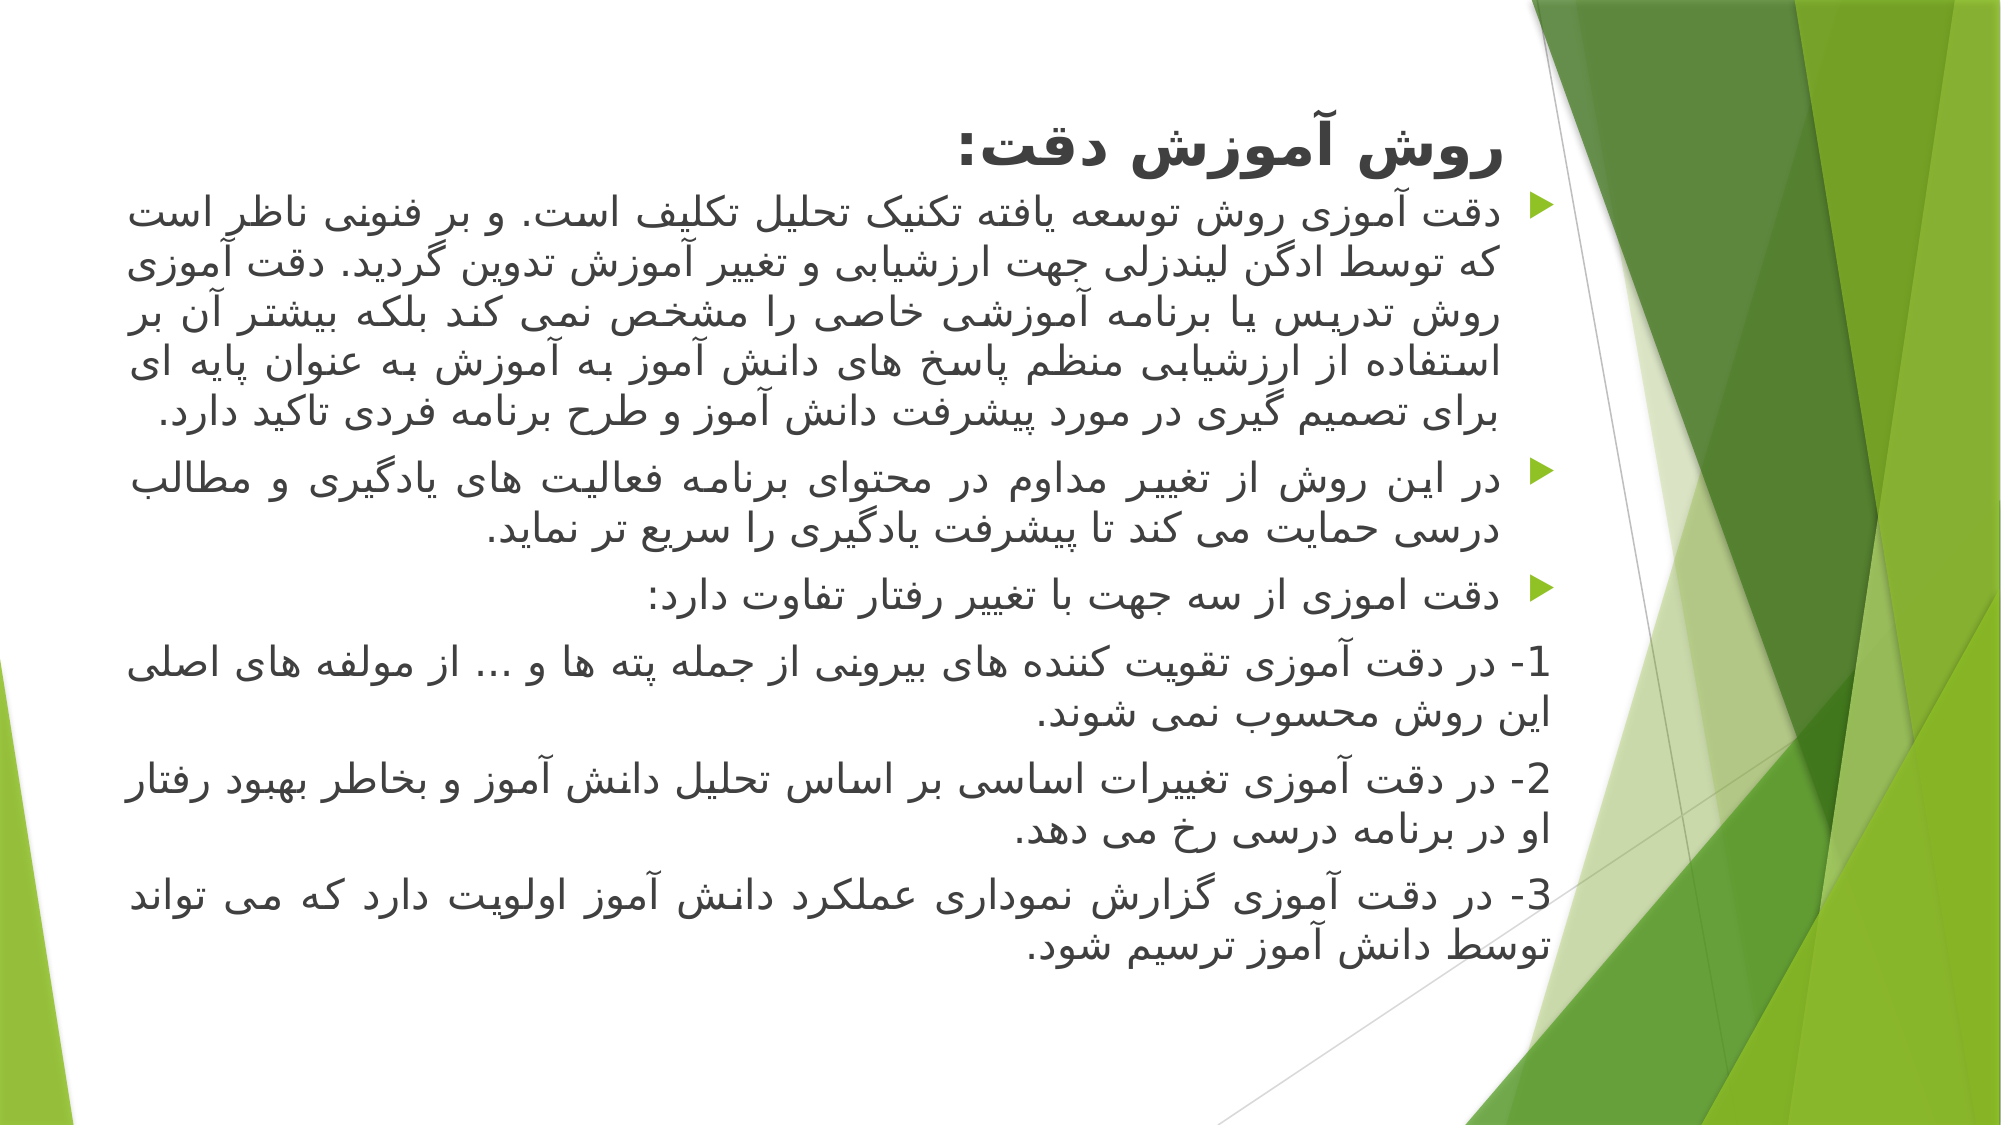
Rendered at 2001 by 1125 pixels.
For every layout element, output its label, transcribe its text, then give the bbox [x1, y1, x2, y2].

list دقت آموزی روش توسعه یافته تکنیک تحلیل تکلیف است. و بر فنونی ناظر است که توسط ادگن لیندزلی جهت ارزشیابی و تغییر آموزش تدوین گردید. دقت آموزی روش تدریس یا برنامه آموزشی خاصی را مشخص نمی کند بلکه بیشتر آن بر استفاده از ارزشیابی منظم پاسخ های دانش آموز به آموزش به عنوان پایه ای برای تصمیم گیری در مورد پیشرفت دانش آموز و طرح برنامه فردی تاکید دارد. در این روش از تغییر مداوم در محتوای برنامه فعالیت های یادگیری و مطالب درسی حمایت می کند تا پیشرفت یادگیری را سریع تر نماید. دقت اموزی از سه جهت با تغییر رفتار تفاوت دارد: 1- در دقت آموزی تقویت کننده های بیرونی از جمله پته ها و ... از مولفه های اصلی این روش محسوب نمی شوند. 2- در دقت آموزی تغییرات اساسی بر اساس تحلیل دانش آموز و بخاطر بهبود رفتار او در برنامه درسی رخ می دهد. 3- در دقت آموزی گزارش نموداری عملکرد دانش آموز اولویت دارد که می تواند توسط دانش آموز ترسیم شود. [111, 177, 1568, 991]
title روش آموزش دقت: [111, 99, 1522, 177]
